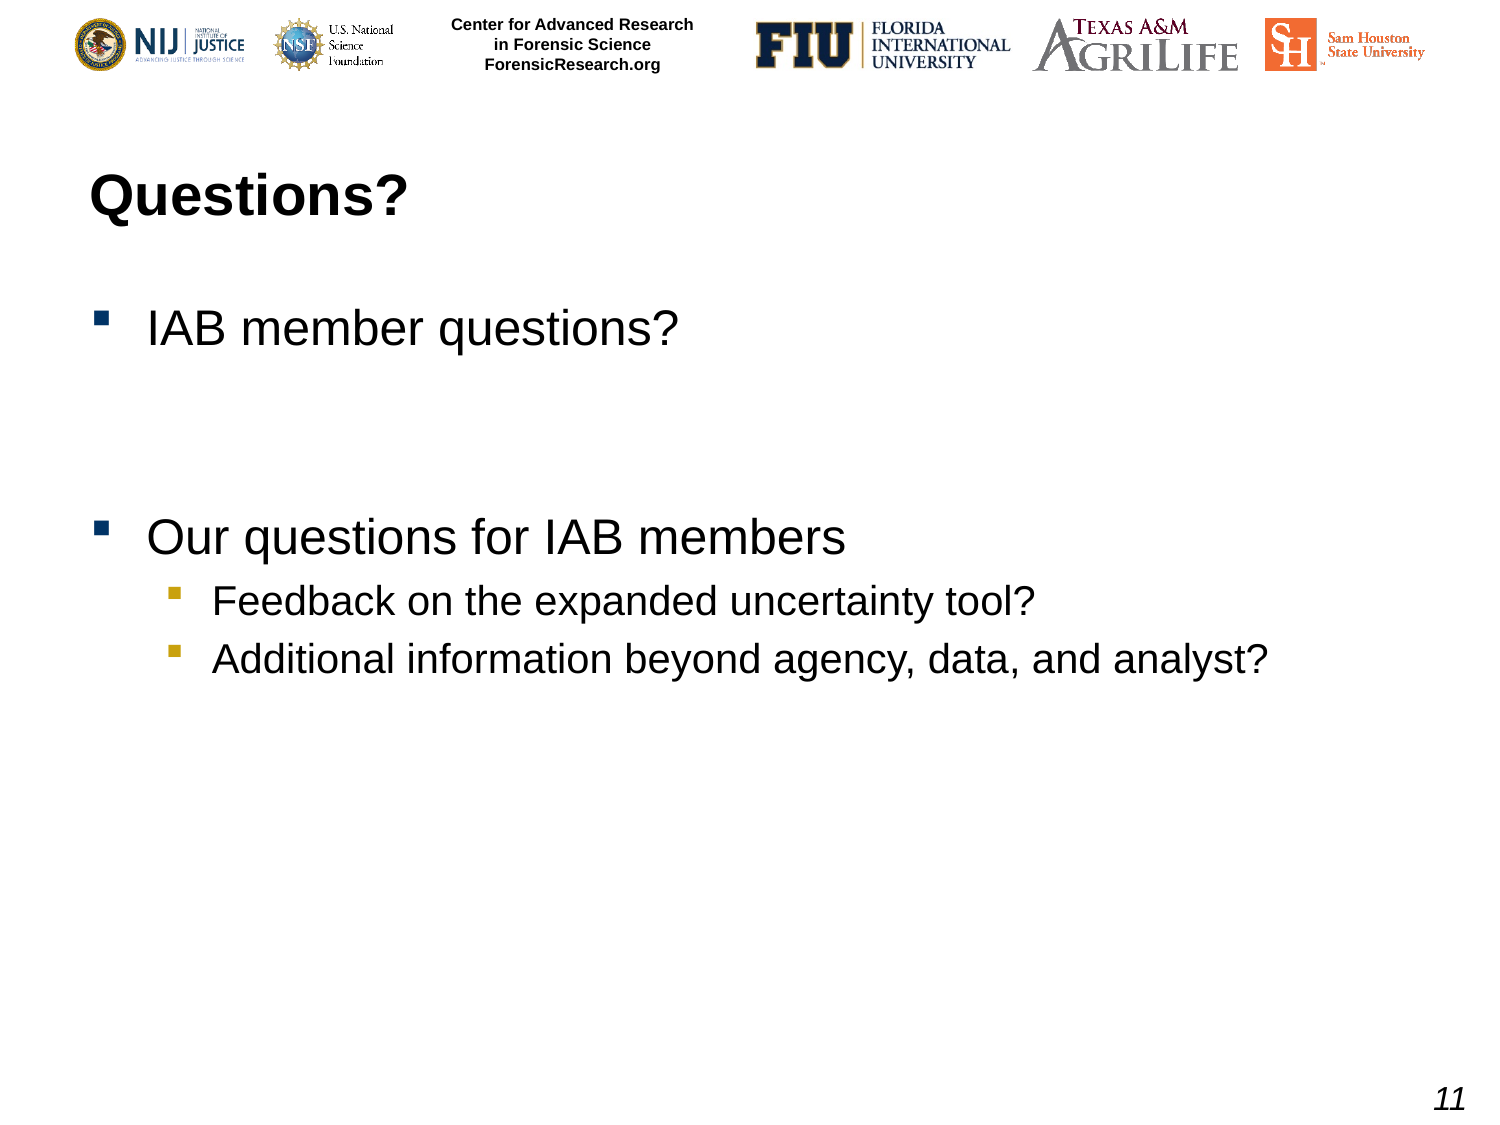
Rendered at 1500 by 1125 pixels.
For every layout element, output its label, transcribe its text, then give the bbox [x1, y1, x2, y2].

picture [1265, 18, 1425, 71]
picture [74, 18, 244, 71]
list IAB member questions? Our questions for IAB members Feedback on the expanded uncertainty tool? Additional information beyond agency, data, and analyst? [75, 287, 1425, 1075]
picture [273, 18, 393, 71]
picture [753, 18, 1013, 71]
picture [1032, 18, 1238, 71]
title Questions? [75, 149, 1188, 240]
